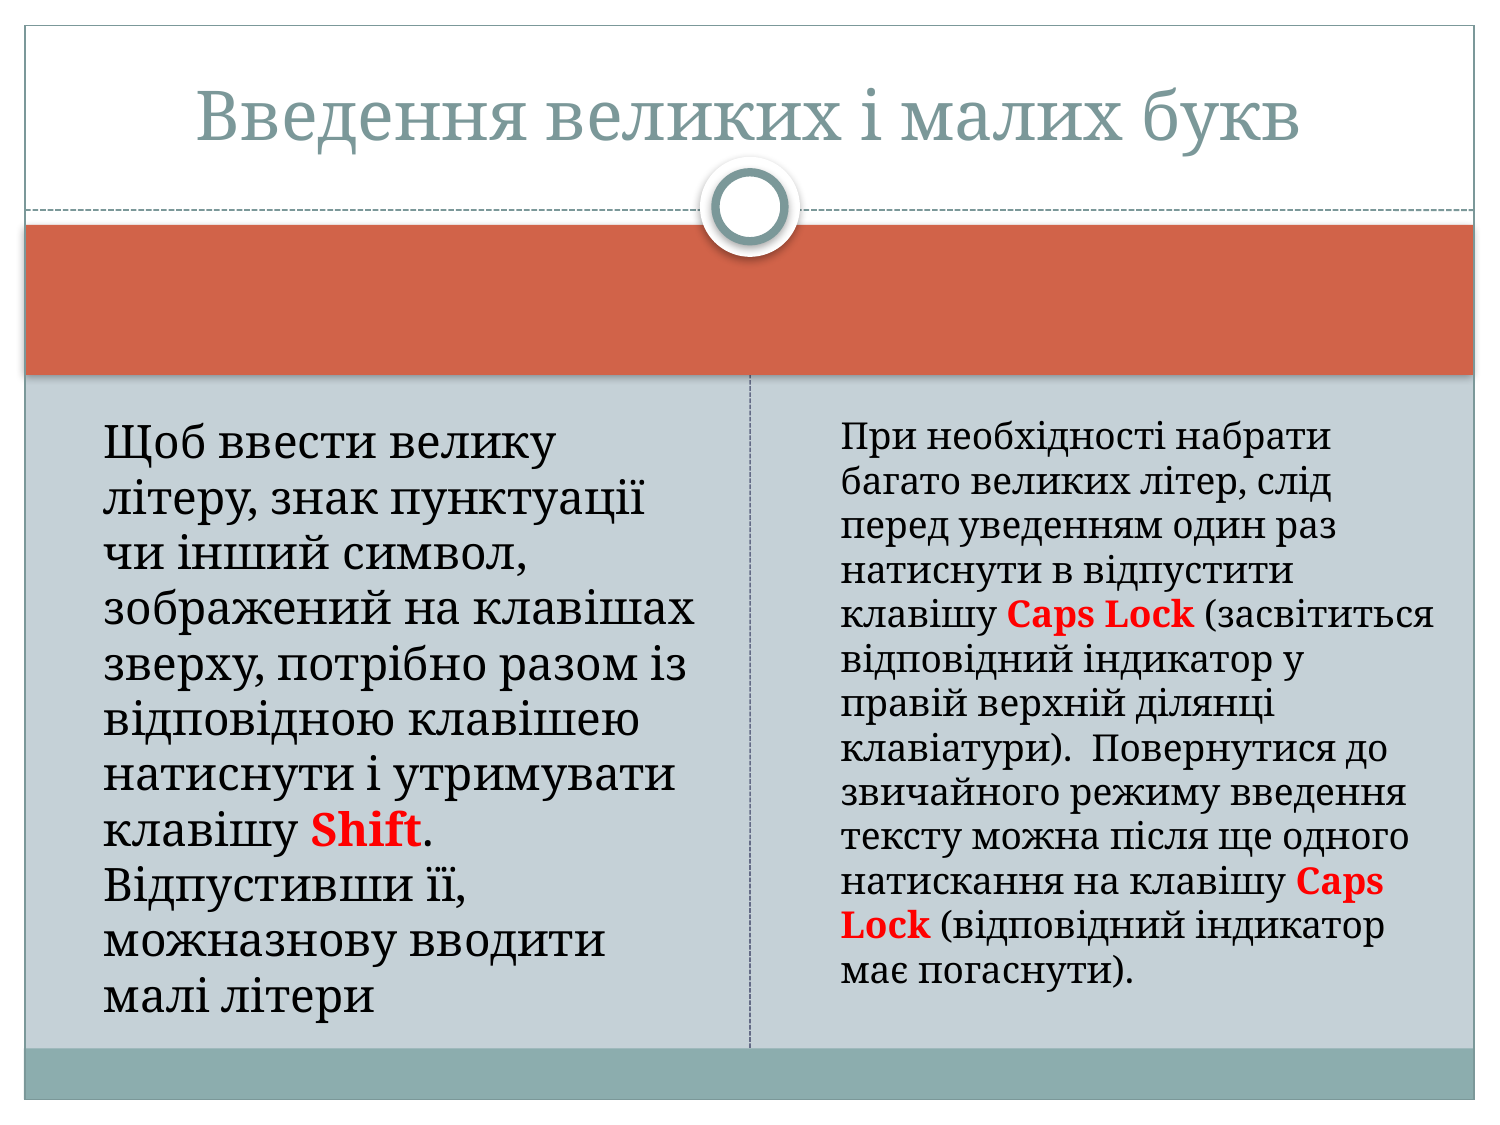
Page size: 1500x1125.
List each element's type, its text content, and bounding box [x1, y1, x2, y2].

list При необхідності набрати багато великих літер, слід перед уведенням один раз натиснути в відпустити клавішу Caps Lock (засвітиться відповідний індикатор у правій верхній ділянці клавіатури). Повернутися до звичайного режиму введення тексту можна після ще одного натискання на клавішу Caps Lock (відповідний індикатор має погаснути). [787, 405, 1450, 1033]
title Введення великих і малих букв [49, 37, 1450, 162]
list Щоб ввести велику літеру, знак пунктуації чи інший символ, зображений на клавішах зверху, потрібно разом із відповідною клавішею натиснути і утримувати клавішу Shift. Відпустивши її, можназнову вводити малі літери [49, 405, 713, 1032]
